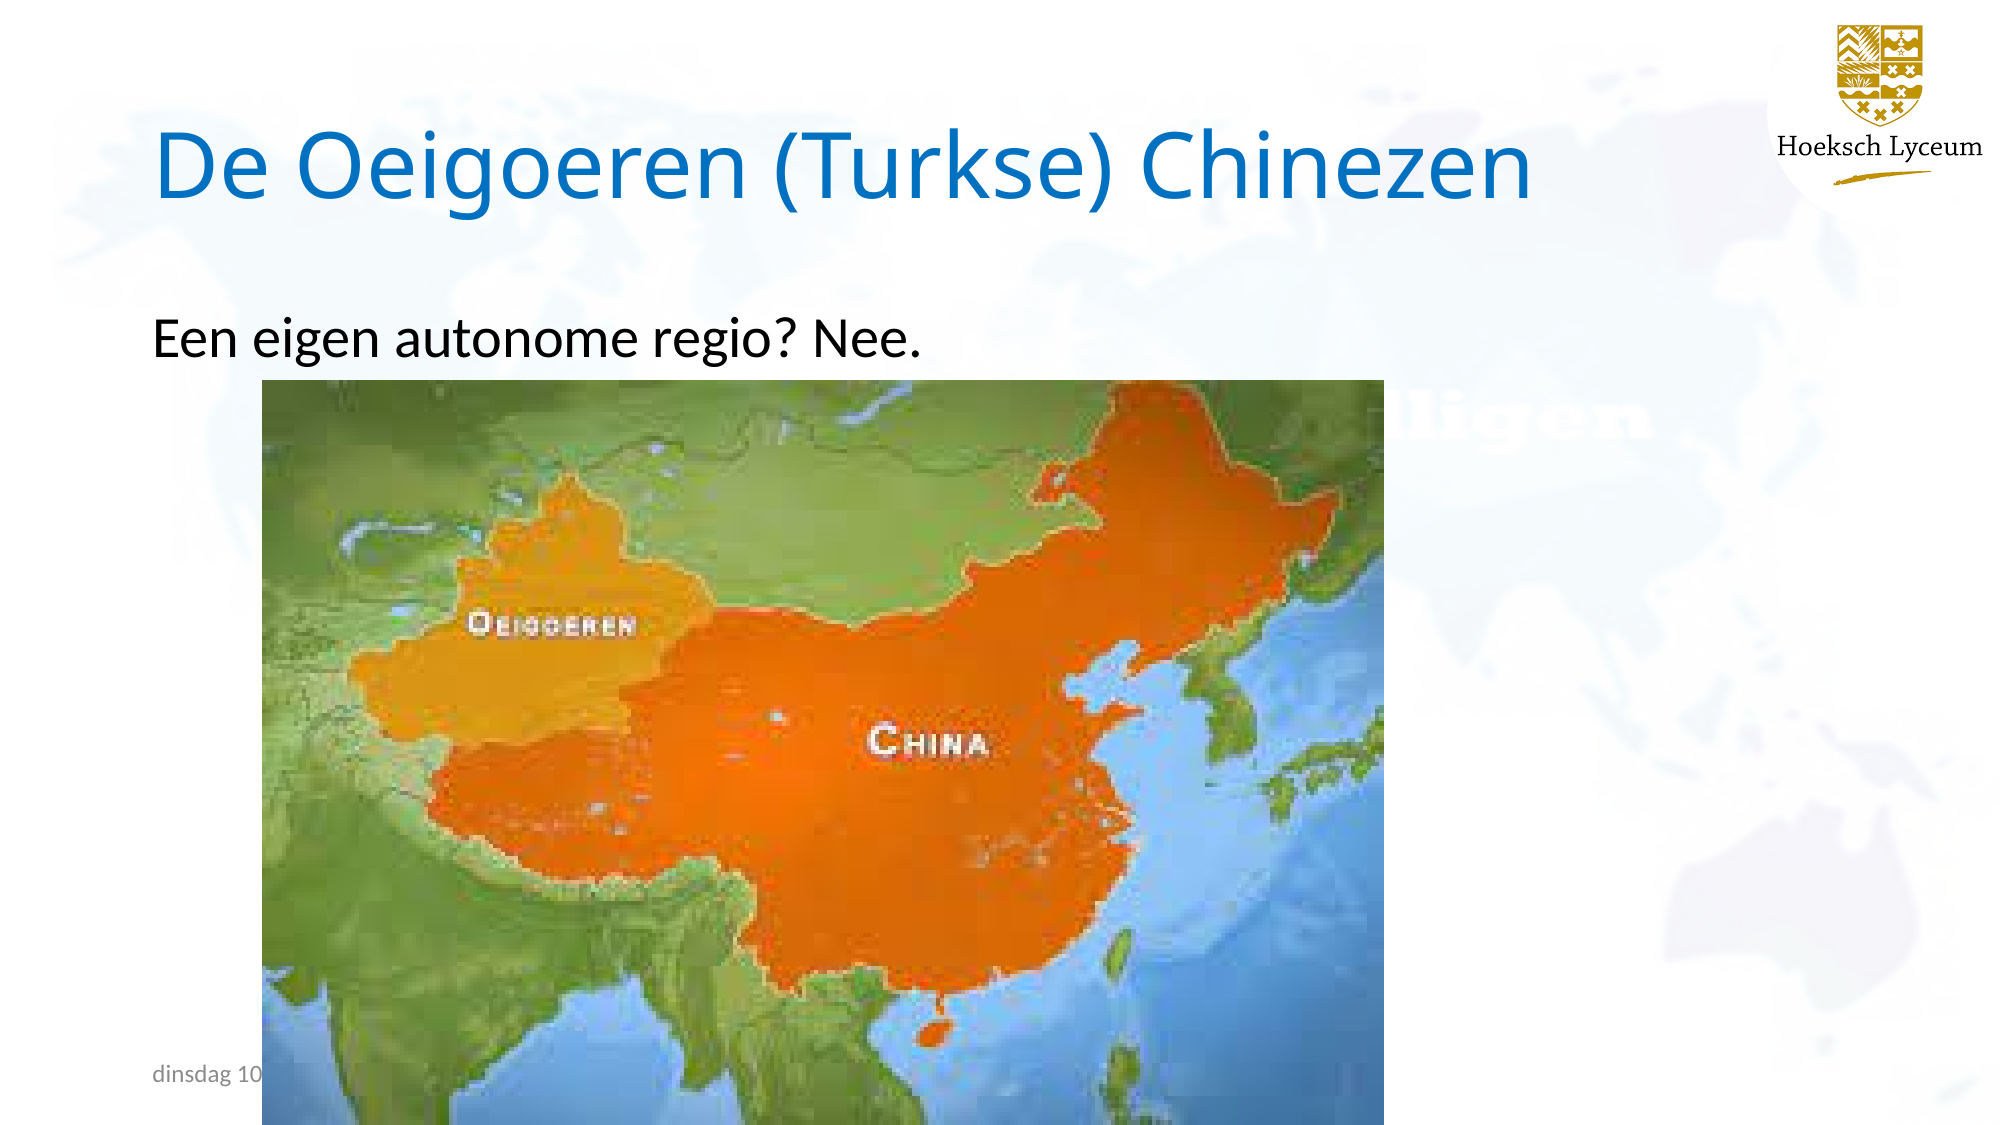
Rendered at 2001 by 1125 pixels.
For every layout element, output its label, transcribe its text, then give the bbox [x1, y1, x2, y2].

list Een eigen autonome regio? Nee. [137, 299, 1863, 1014]
picture [1767, 0, 1991, 225]
title De Oeigoeren (Turkse) Chinezen [137, 59, 1863, 278]
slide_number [137, 1042, 261, 1103]
picture [261, 380, 1384, 1125]
